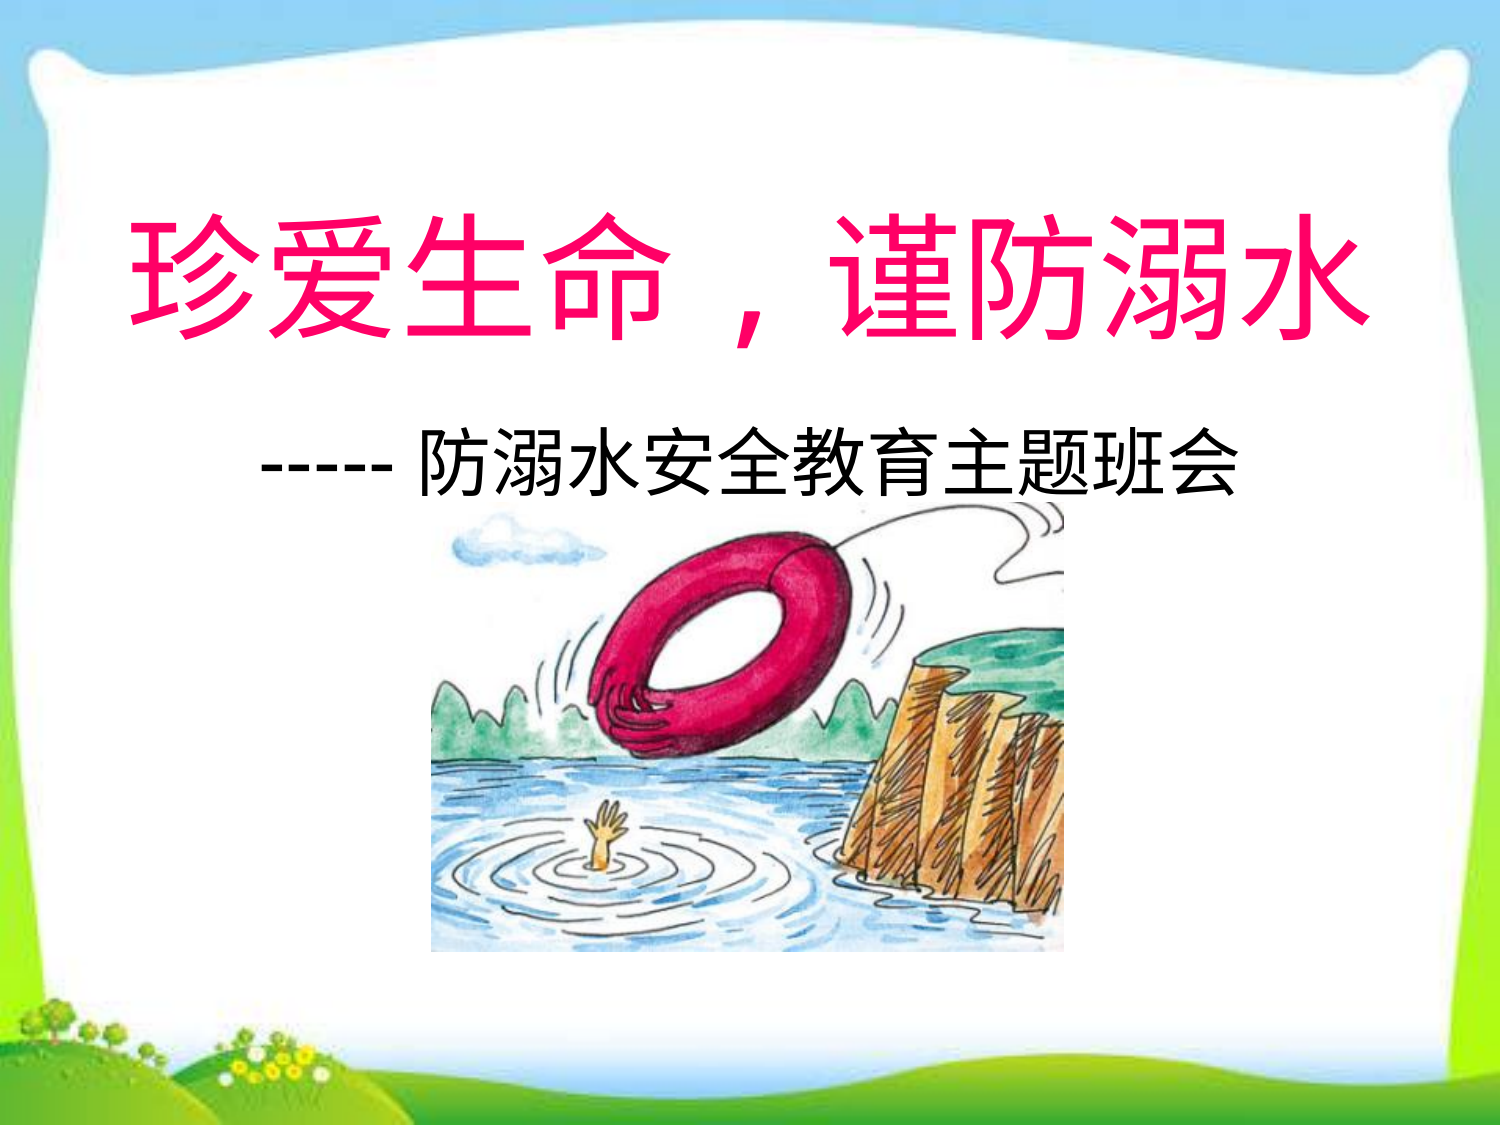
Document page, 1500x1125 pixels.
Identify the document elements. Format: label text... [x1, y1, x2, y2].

title 珍爱生命,谨防溺水 -----防溺水安全教育主题班会 [64, 66, 1436, 551]
picture [0, 0, 1500, 1125]
